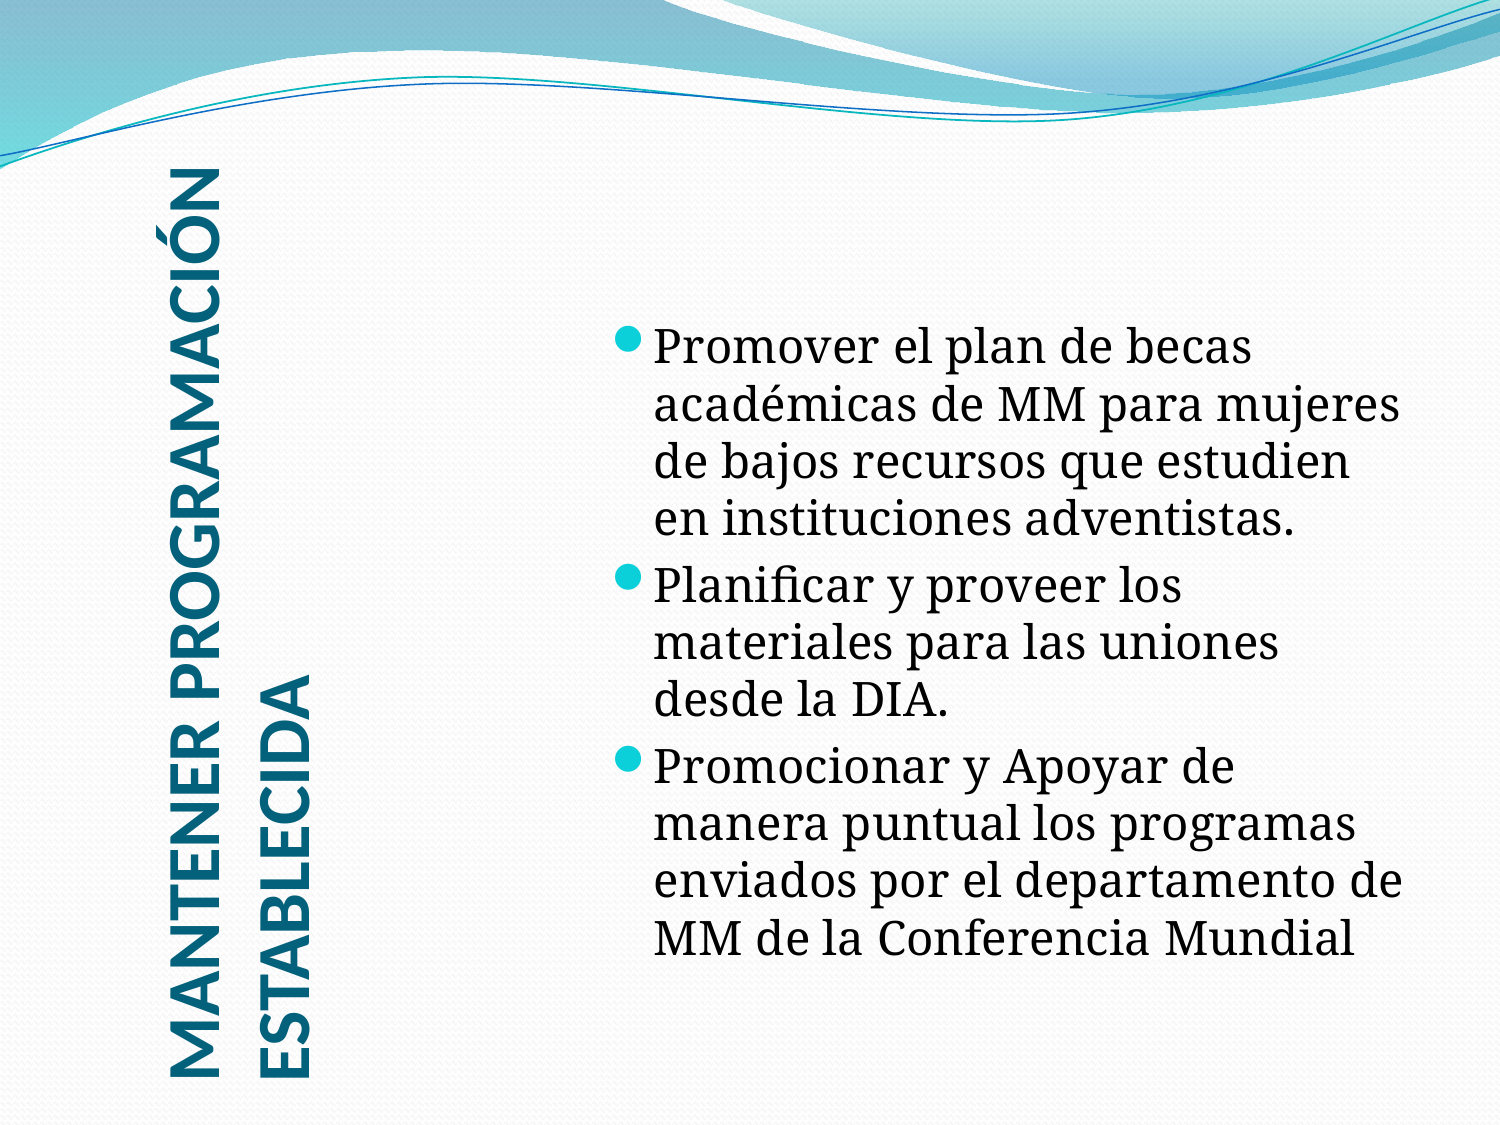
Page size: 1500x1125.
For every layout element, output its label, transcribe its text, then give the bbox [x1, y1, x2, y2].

list Promover el plan de becas académicas de MM para mujeres de bajos recursos que estudien en instituciones adventistas. Planificar y proveer los materiales para las uniones desde la DIA. Promocionar y Apoyar de manera puntual los programas enviados por el departamento de MM de la Conferencia Mundial [596, 308, 1425, 1059]
title MANTENER PROGRAMACIÓN ESTABLECIDA [6, 50, 325, 1083]
